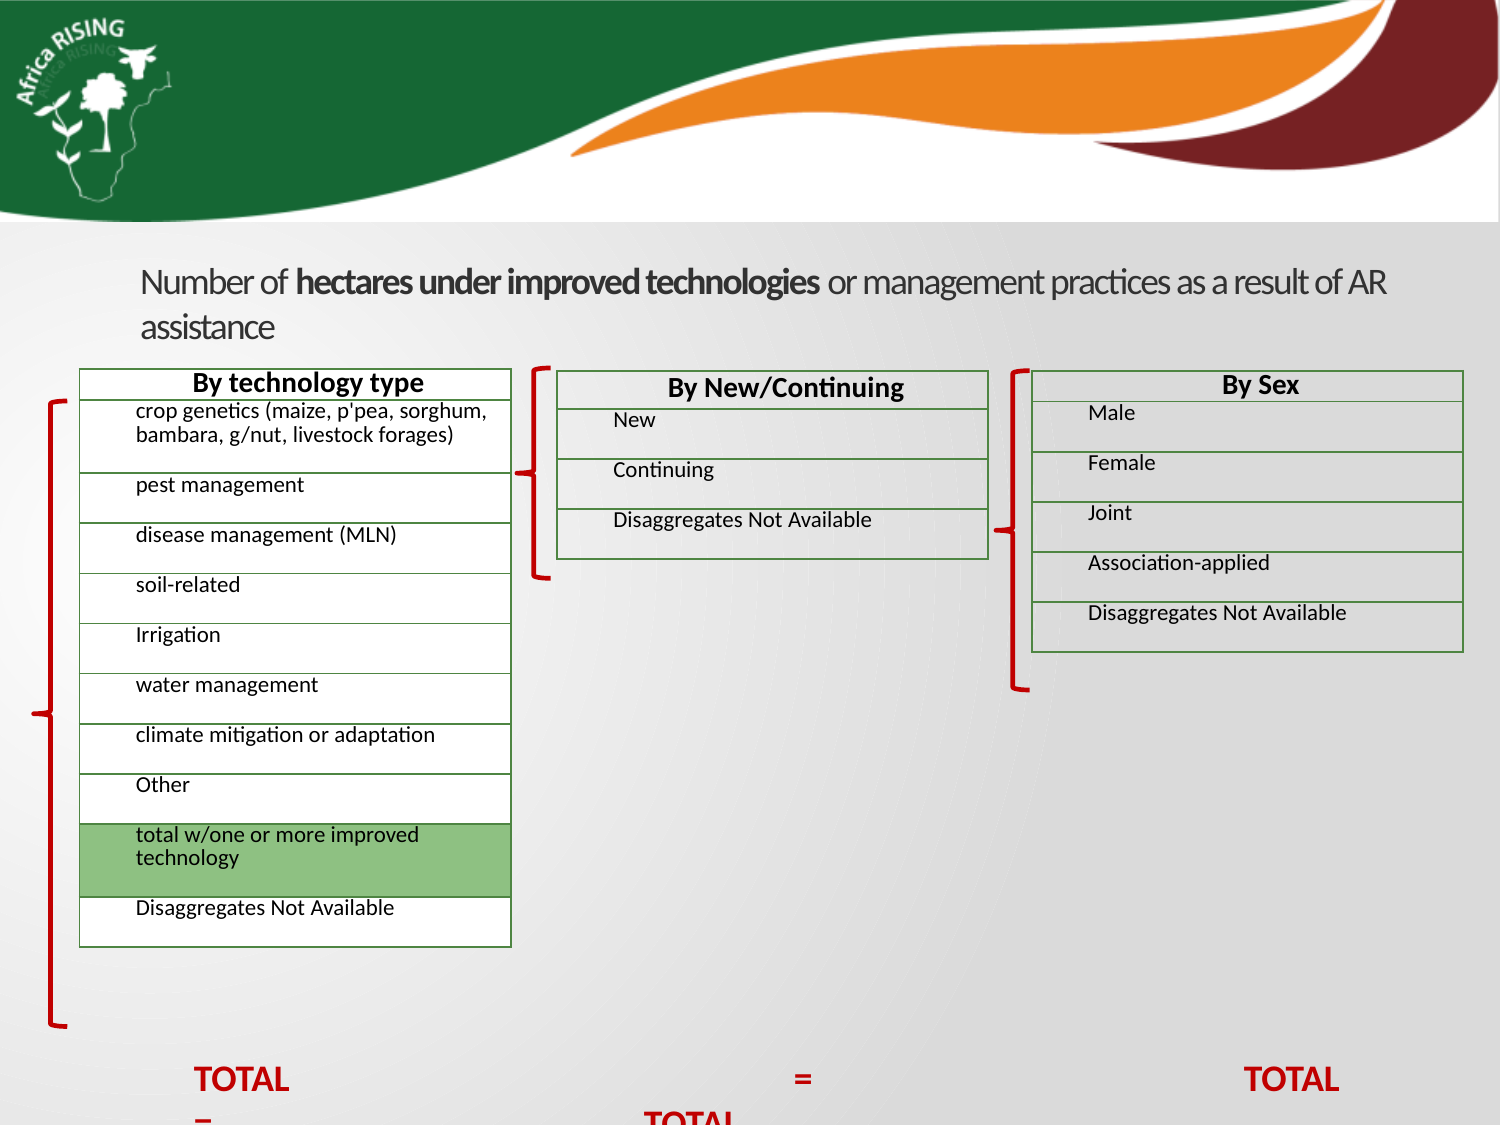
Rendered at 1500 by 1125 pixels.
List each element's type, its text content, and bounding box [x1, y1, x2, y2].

table_header By technology type [80, 370, 510, 399]
table_cell Association-applied [1033, 553, 1462, 601]
table_cell Irrigation [80, 624, 510, 673]
table_cell Disaggregates Not Available [80, 898, 510, 946]
table_cell pest management [80, 474, 510, 522]
table_cell Male [1033, 402, 1462, 451]
text_box [515, 366, 551, 580]
table_cell disease management (MLN) [80, 524, 510, 573]
text_box [32, 399, 68, 1028]
table_cell total w/one or more improved technology [80, 825, 510, 896]
table_cell climate mitigation or adaptation [80, 725, 510, 773]
table_cell New [558, 410, 987, 458]
picture [0, 0, 1499, 222]
table_cell crop genetics (maize, p'pea, sorghum, bambara, g/nut, livestock forages) [80, 401, 510, 472]
table_cell Disaggregates Not Available [558, 510, 987, 558]
table_cell Female [1033, 453, 1462, 501]
text_box TOTAL = TOTAL = TOTAL [178, 1046, 1500, 1125]
table_cell Other [80, 775, 510, 823]
table_cell water management [80, 674, 510, 723]
table_header By New/Continuing [558, 372, 987, 408]
table_cell Continuing [558, 460, 987, 508]
table_cell Joint [1033, 503, 1462, 551]
table_cell soil-related [80, 574, 510, 623]
text_box [994, 369, 1030, 692]
title Number of hectares under improved technologies or management practices as a result of AR assistance [125, 250, 1476, 368]
table_header By Sex [1033, 372, 1462, 401]
table_cell Disaggregates Not Available [1033, 603, 1462, 651]
